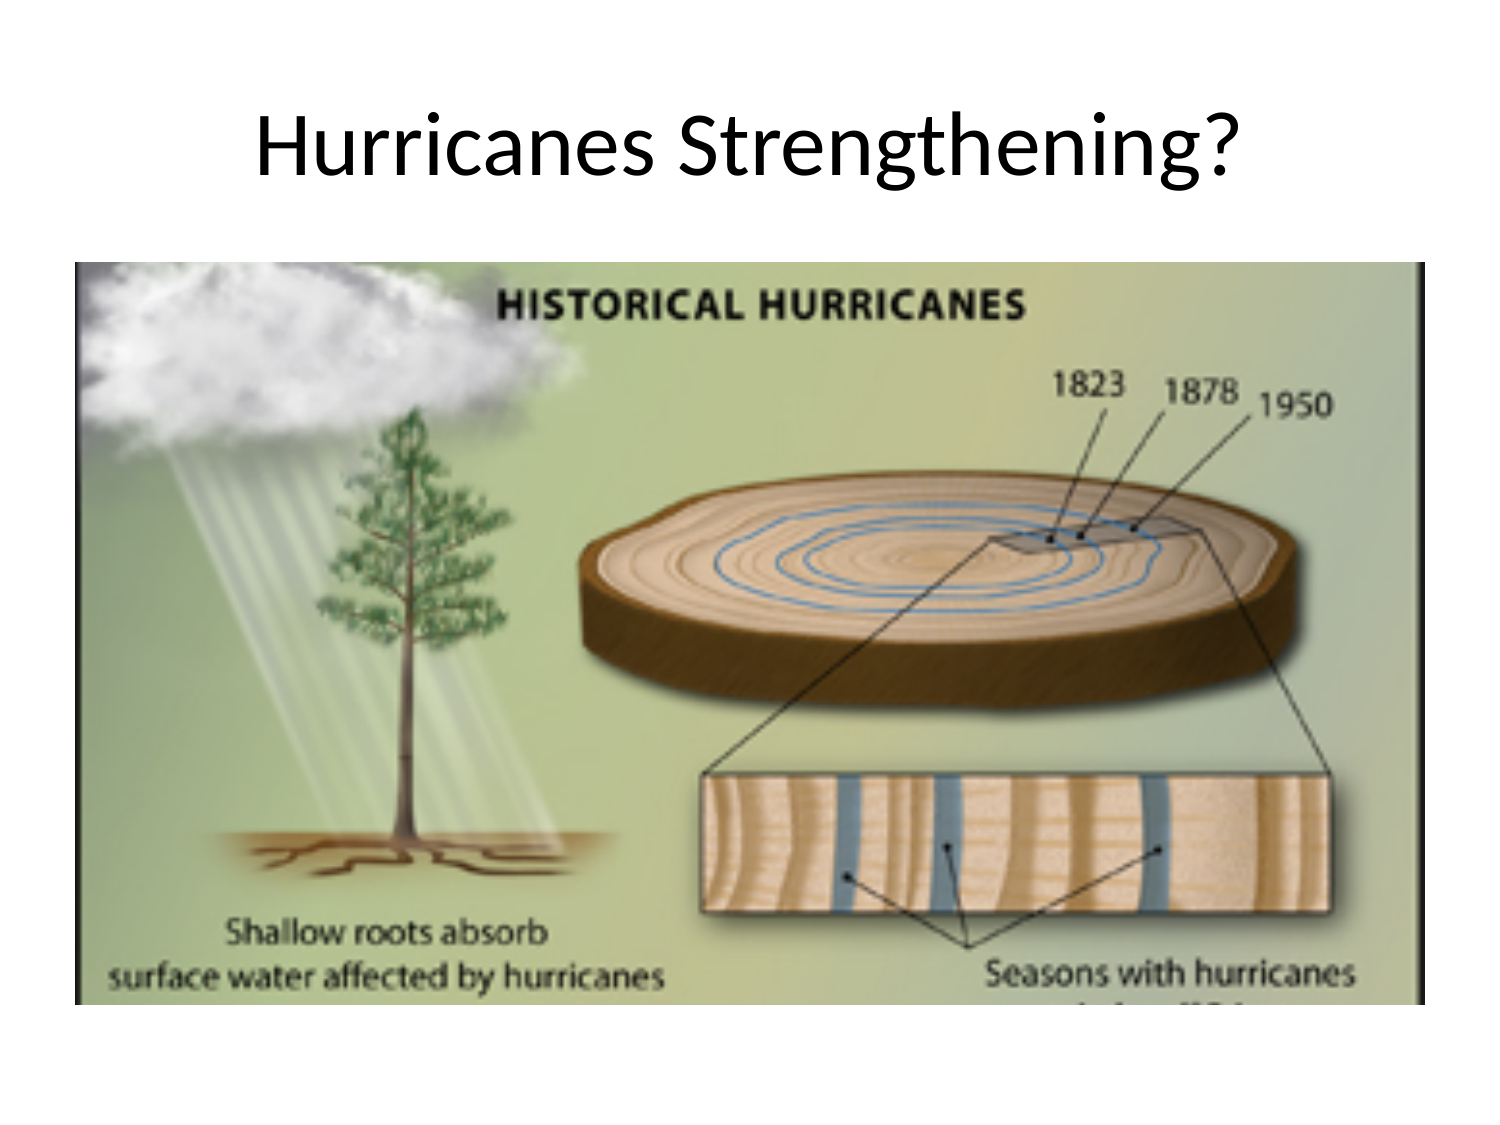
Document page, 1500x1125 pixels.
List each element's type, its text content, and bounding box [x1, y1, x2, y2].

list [74, 262, 1426, 1006]
title Hurricanes Strengthening? [75, 45, 1425, 233]
